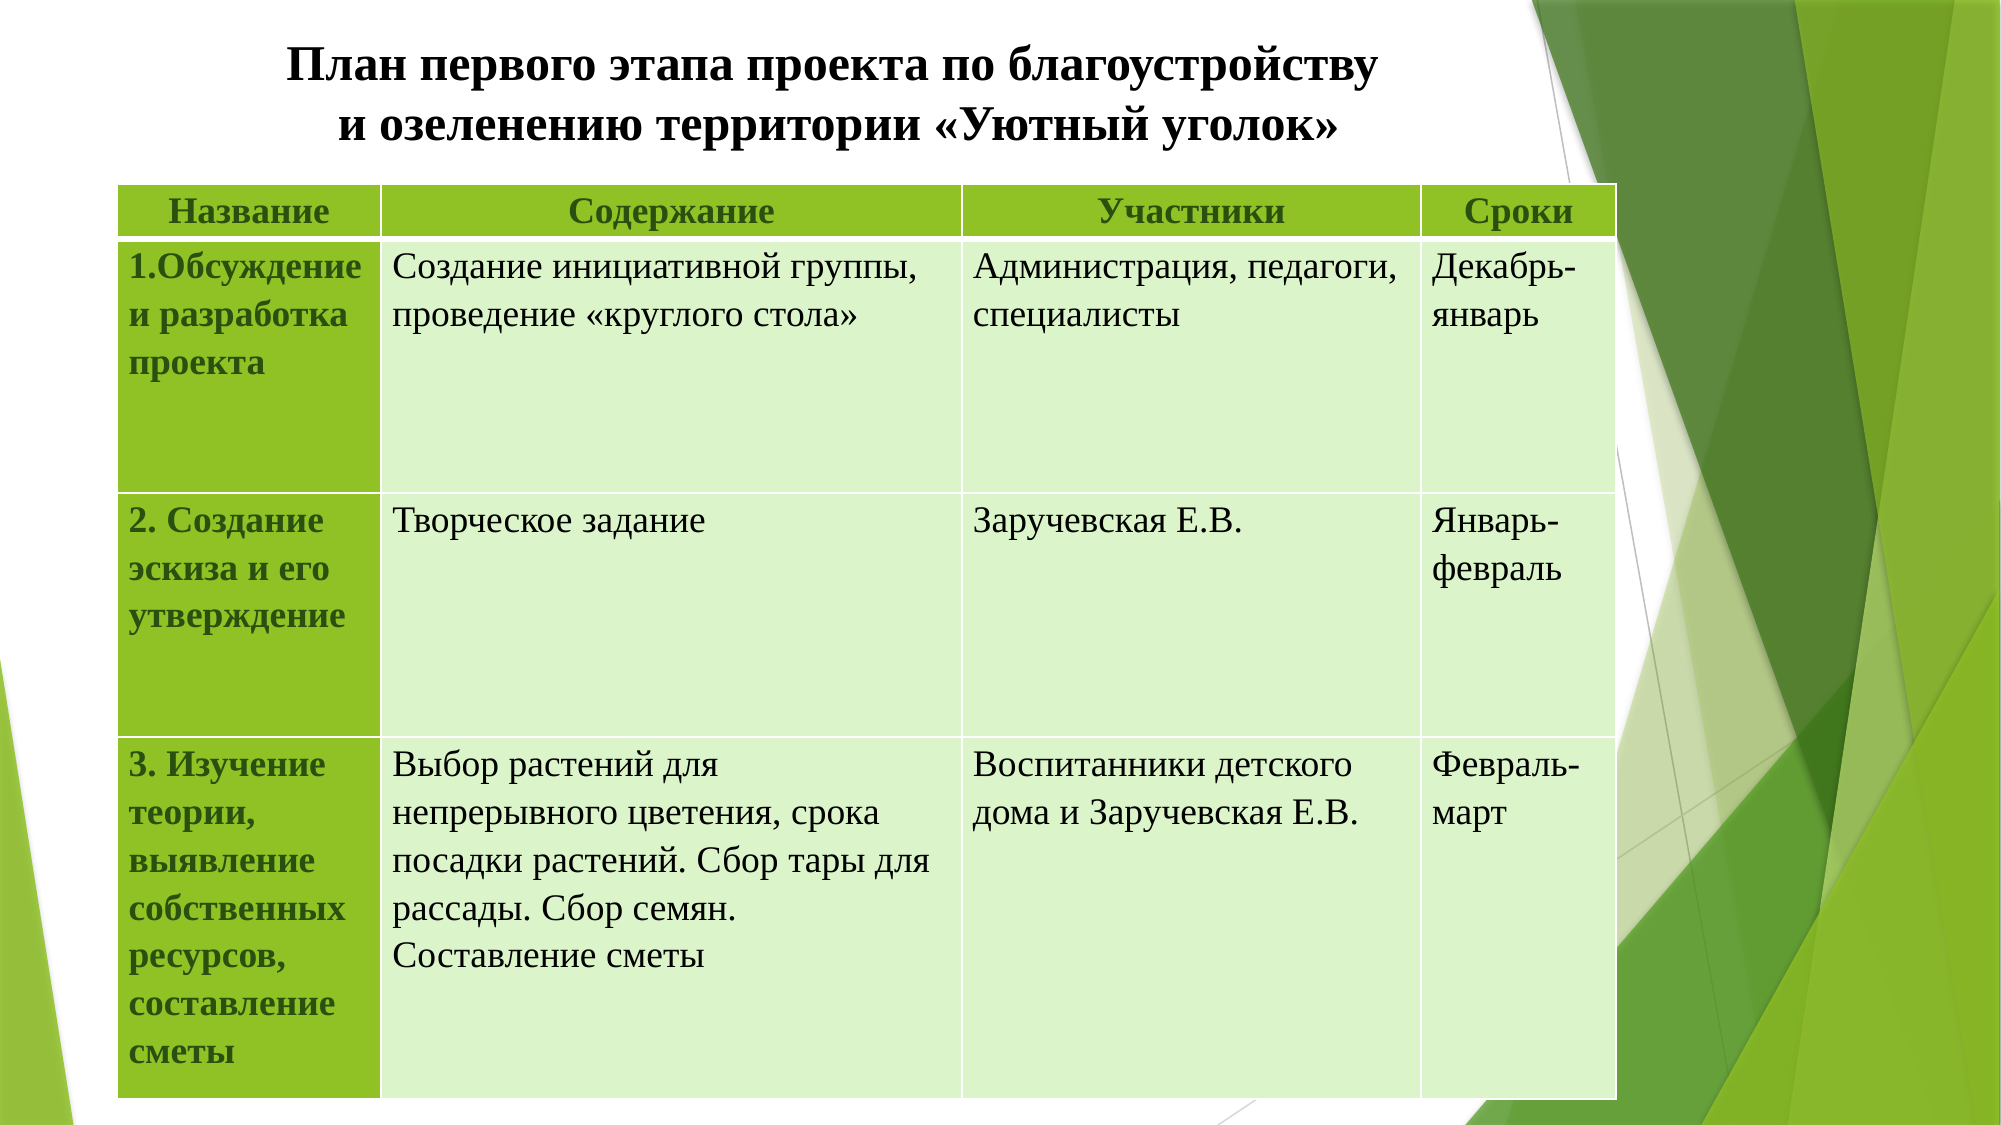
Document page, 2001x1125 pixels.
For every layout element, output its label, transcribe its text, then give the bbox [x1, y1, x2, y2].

table_cell 3. Изучение теории, выявление собственных ресурсов, составление сметы [118, 738, 380, 1098]
table_header Название [118, 185, 380, 236]
table_cell Декабрь-январь [1422, 242, 1615, 492]
table_cell Февраль-март [1422, 738, 1615, 1098]
table_cell 1.Обсуждение и разработка проекта [118, 242, 380, 492]
table_cell Заручевская Е.В. [963, 494, 1420, 736]
text_box План первого этапа проекта по благоустройству и озеленению территории «Уютный уголок» [48, 22, 1630, 158]
table_header Участники [963, 185, 1420, 236]
table_cell Январь-февраль [1422, 494, 1615, 736]
table_header Содержание [382, 185, 961, 236]
table_cell 2. Создание эскиза и его утверждение [118, 494, 380, 736]
table_cell Творческое задание [382, 494, 961, 736]
table_cell Создание инициативной группы, проведение «круглого стола» [382, 242, 961, 492]
table_cell Администрация, педагоги, специалисты [963, 242, 1420, 492]
table_cell Воспитанники детского дома и Заручевская Е.В. [963, 738, 1420, 1098]
table_cell Выбор растений для непрерывного цветения, срока посадки растений. Сбор тары для рассады. Сбор семян. Составление сметы [382, 738, 961, 1098]
table_header Сроки [1422, 185, 1615, 236]
